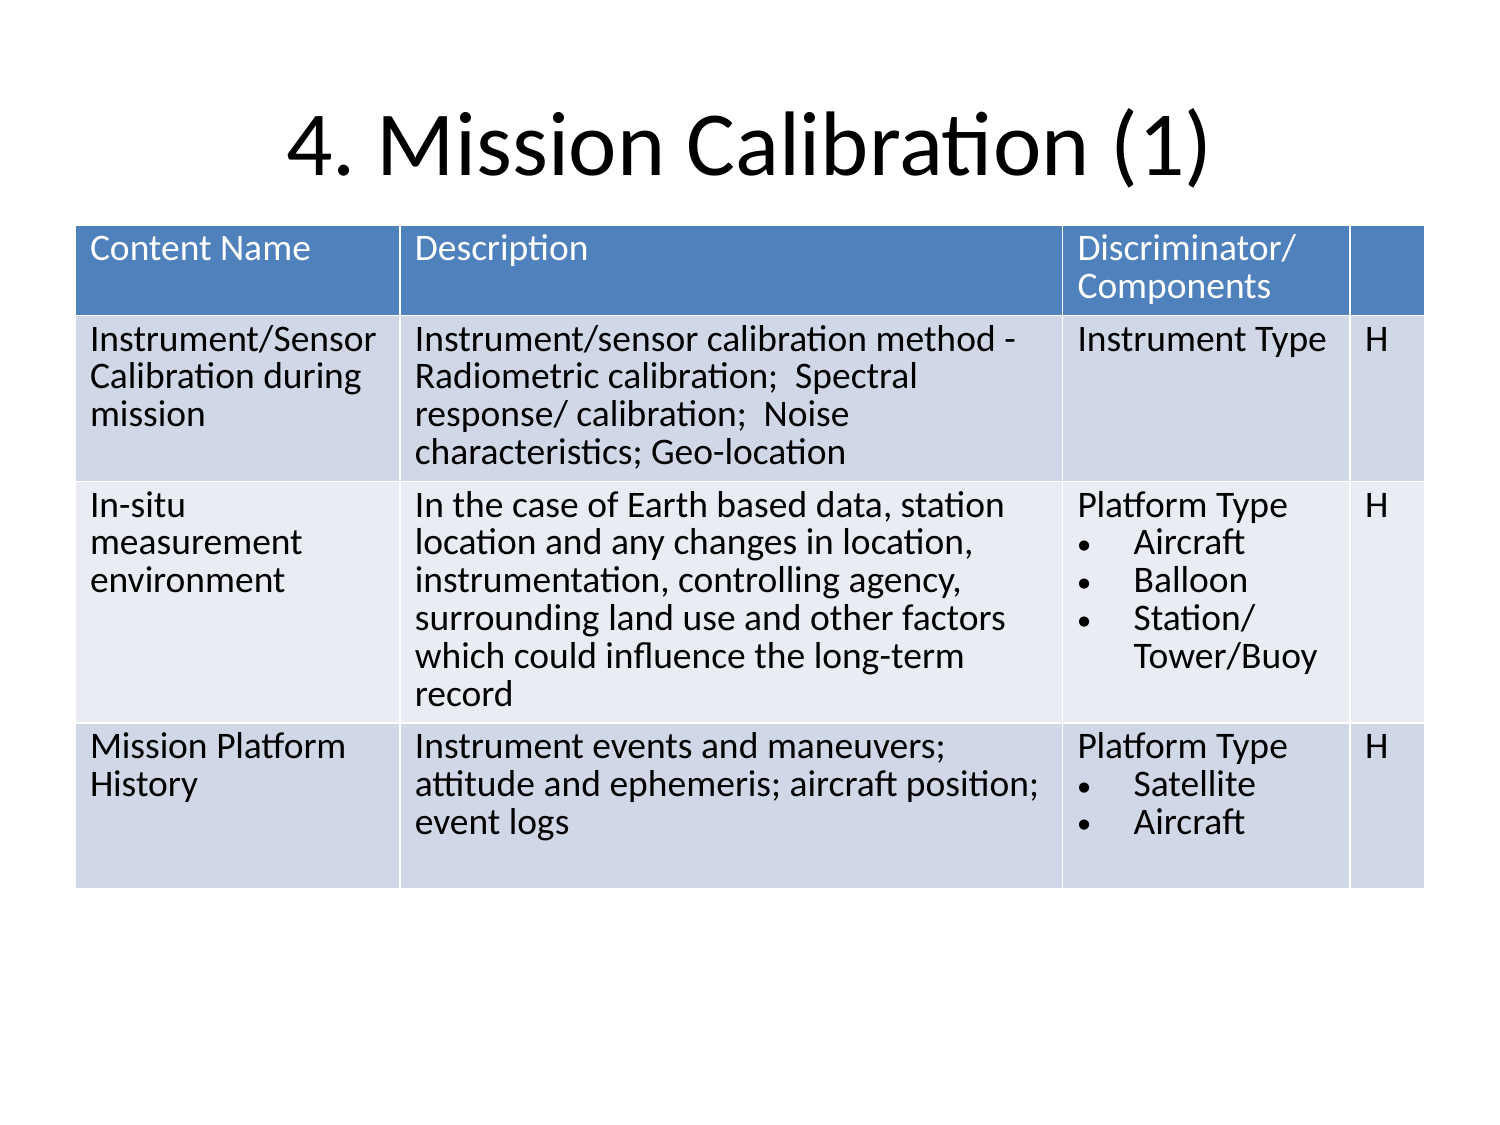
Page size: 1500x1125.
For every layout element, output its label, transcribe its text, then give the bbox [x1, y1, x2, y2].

table_header [1351, 226, 1424, 315]
table_cell H [1351, 724, 1424, 888]
table_header Description [401, 226, 1062, 315]
table_cell H [1351, 482, 1424, 722]
table_cell Platform Type Satellite Aircraft [1063, 724, 1349, 888]
table_cell H [1351, 316, 1424, 481]
title 4. Mission Calibration (1) [74, 44, 1426, 224]
table_cell Instrument/sensor calibration method - Radiometric calibration; Spectral response/ calibration; Noise characteristics; Geo-location [401, 316, 1062, 481]
table_cell Instrument/Sensor Calibration during mission [76, 316, 399, 481]
table_header Discriminator/ Components [1063, 226, 1349, 315]
table_cell Platform Type Aircraft Balloon Station/Tower/Buoy [1063, 482, 1349, 722]
table_header Content Name [76, 226, 399, 315]
table_cell In-situ measurement environment [76, 482, 399, 722]
table_cell Mission Platform History [76, 724, 399, 888]
table_cell Instrument Type [1063, 316, 1349, 481]
table_cell Instrument events and maneuvers; attitude and ephemeris; aircraft position; event logs [401, 724, 1062, 888]
table_cell In the case of Earth based data, station location and any changes in location, instrumentation, controlling agency, surrounding land use and other factors which could influence the long-term record [401, 482, 1062, 722]
